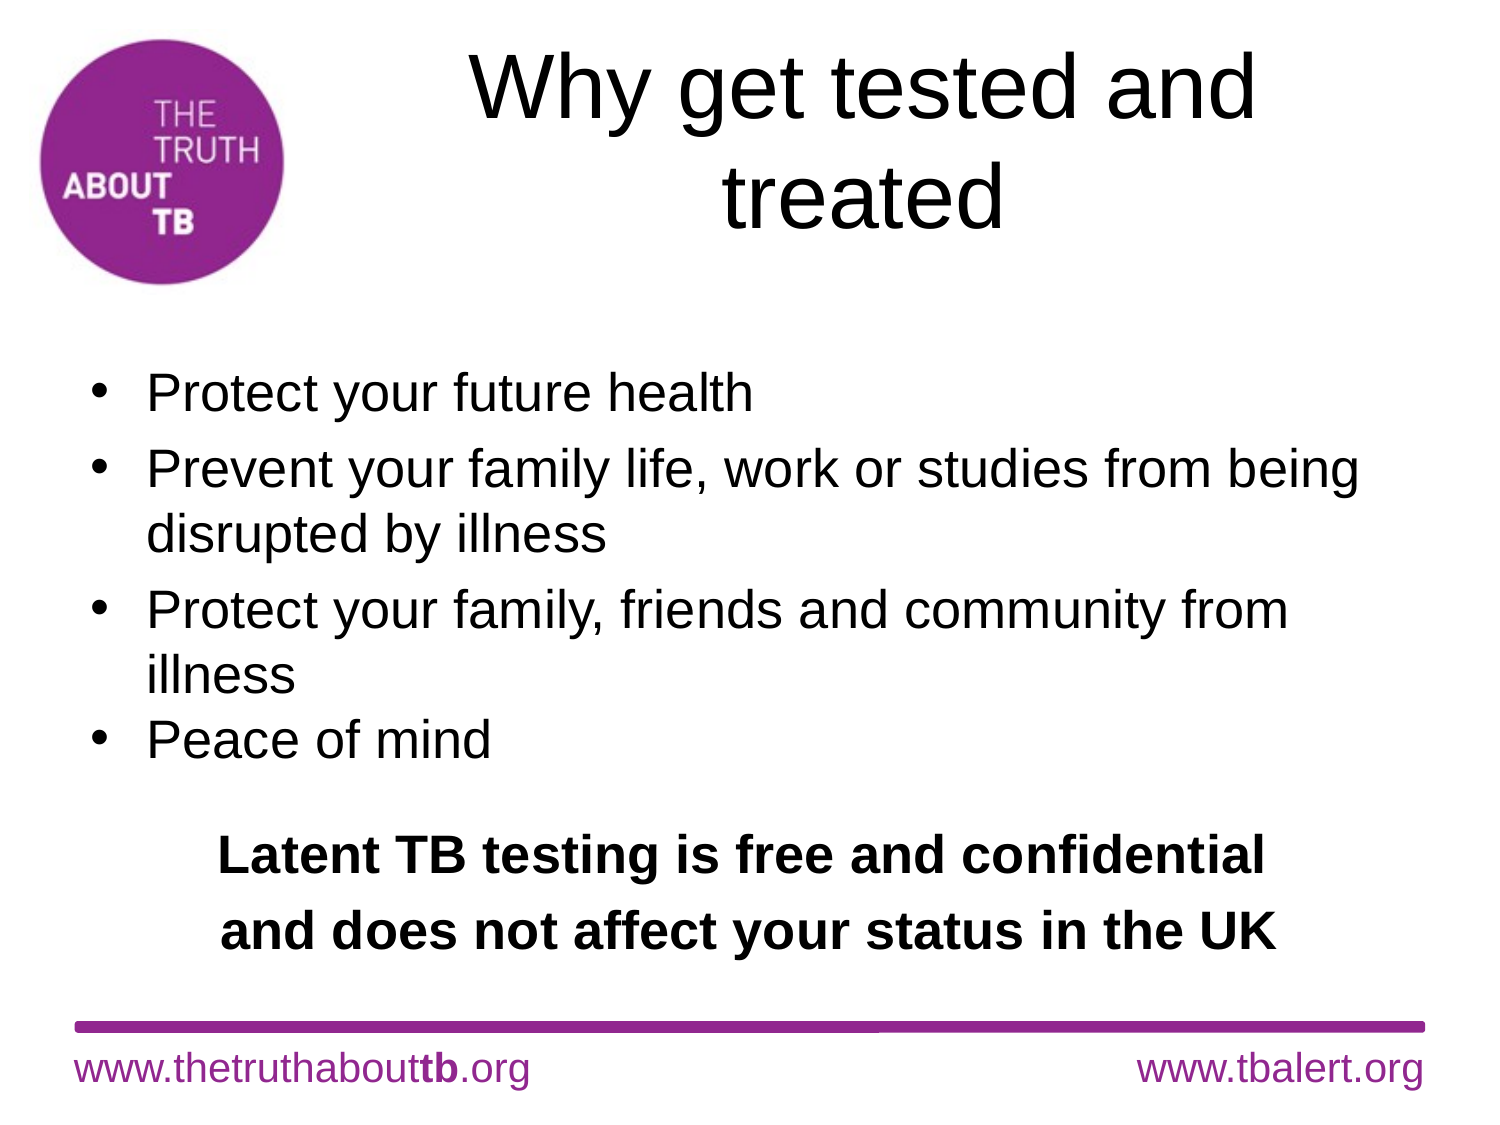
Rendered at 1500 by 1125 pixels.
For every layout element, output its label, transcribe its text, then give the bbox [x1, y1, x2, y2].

picture [29, 29, 295, 295]
title Why get tested and treated [301, 42, 1427, 231]
list Protect your future health Prevent your family life, work or studies from being disrupted by illness Protect your family, friends and community from illness Peace of mind Latent TB testing is free and confidential and does not affect your status in the UK [75, 350, 1425, 988]
